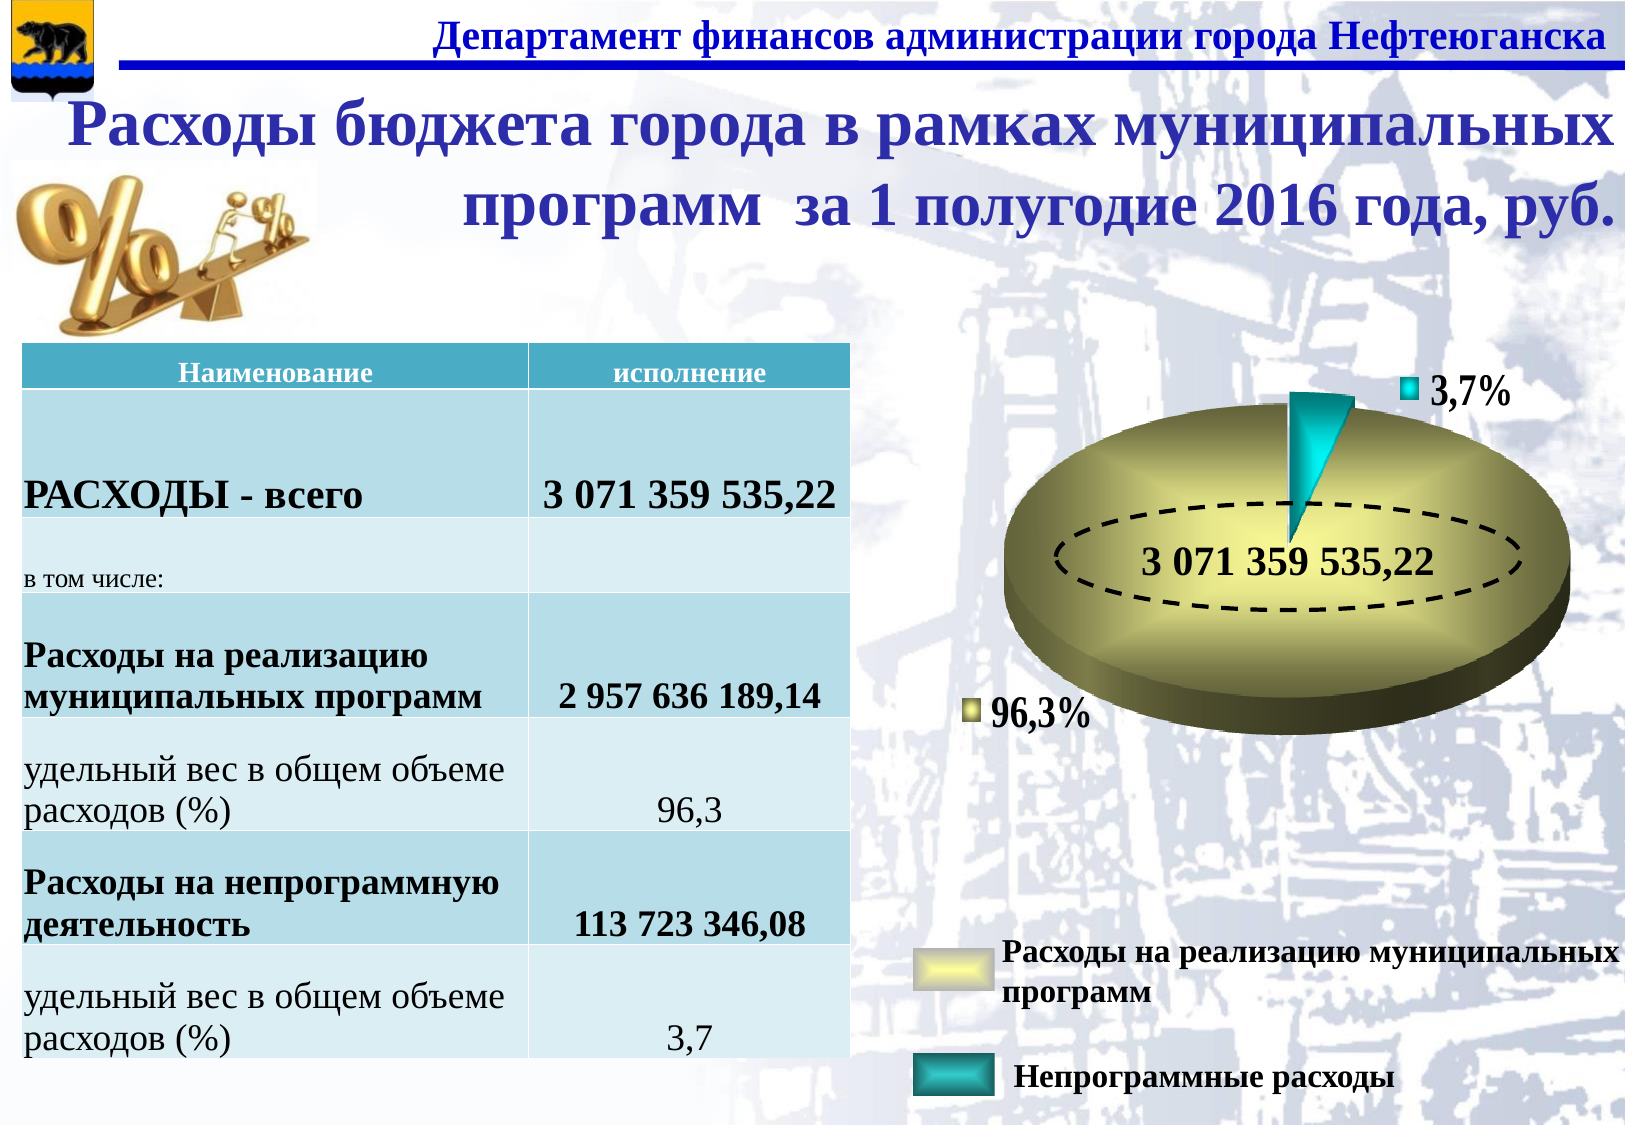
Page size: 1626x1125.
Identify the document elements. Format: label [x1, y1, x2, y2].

picture [0, 0, 1625, 1125]
text_box [851, 349, 1625, 752]
text_box [1040, 503, 1536, 611]
